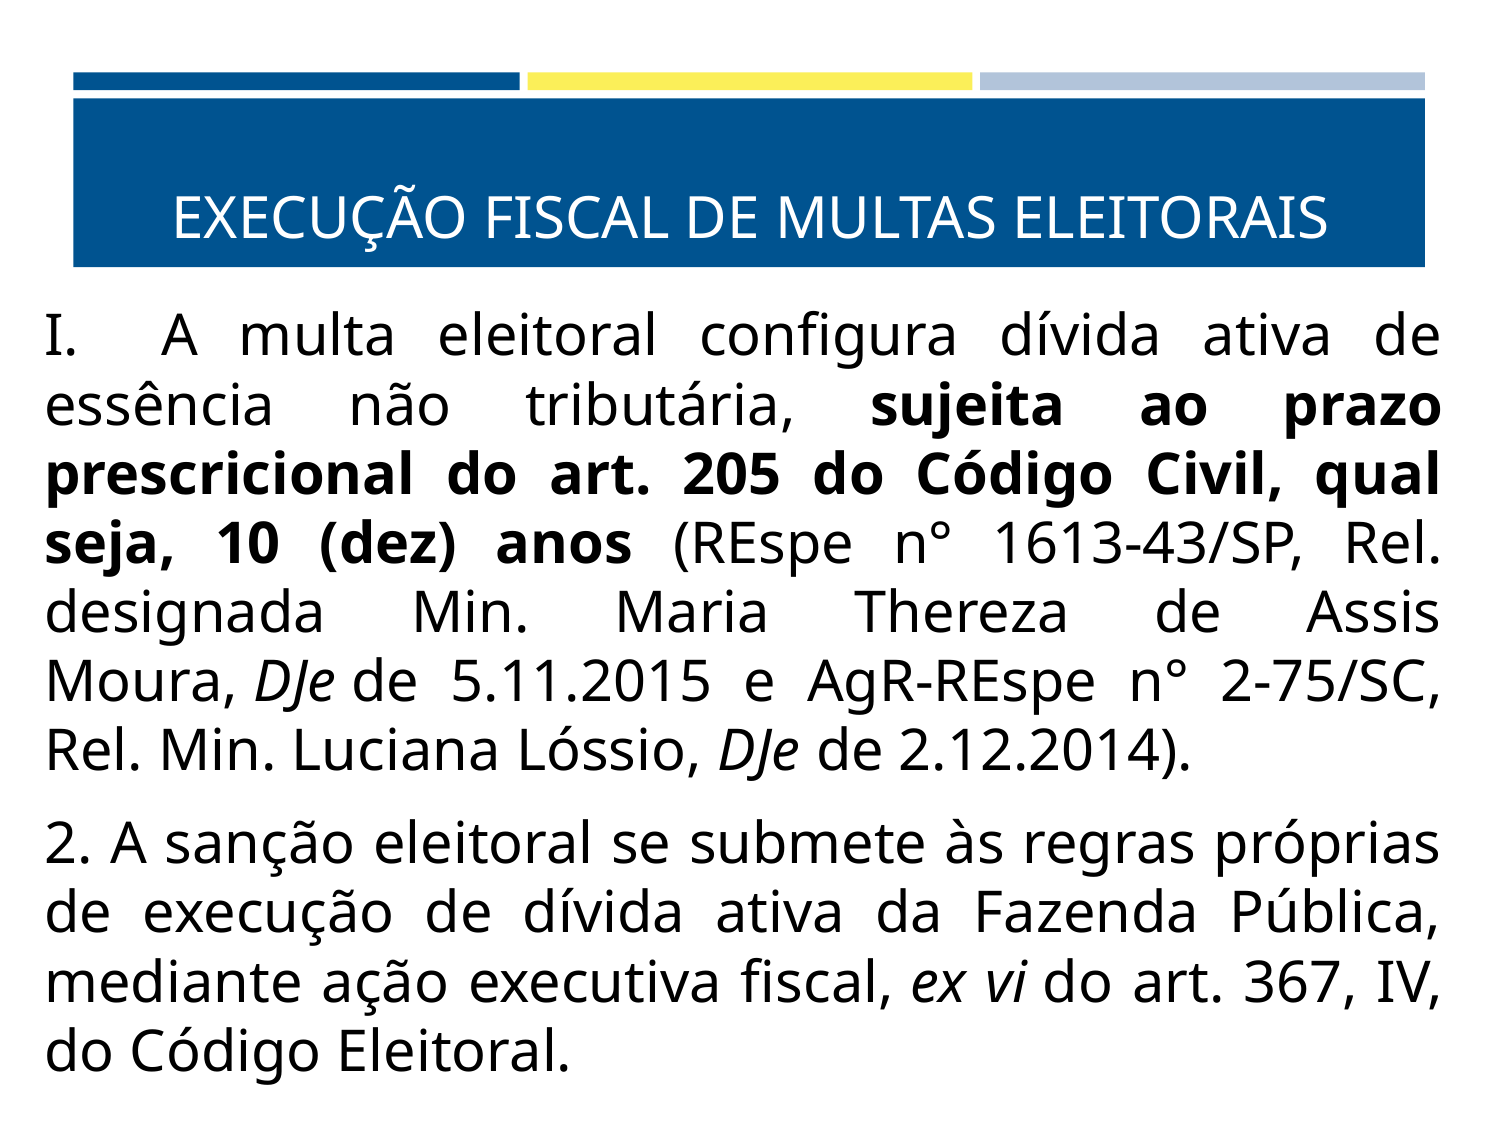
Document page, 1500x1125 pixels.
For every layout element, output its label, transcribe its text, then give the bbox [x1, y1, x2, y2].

list I. A multa eleitoral configura dívida ativa de essência não tributária, sujeita ao prazo prescricional do art. 205 do Código Civil, qual seja, 10 (dez) anos (REspe n° 1613-43/SP, Rel. designada Min. Maria Thereza de Assis Moura, DJe de 5.11.2015 e AgR-REspe n° 2-75/SC, Rel. Min. Luciana Lóssio, DJe de 2.12.2014). 2. A sanção eleitoral se submete às regras próprias de execução de dívida ativa da Fazenda Pública, mediante ação executiva fiscal, ex vi do art. 367, IV, do Código Eleitoral. [29, 290, 1459, 1094]
title EXECUÇÃO FISCAL DE MULTAS ELEITORAIS [95, 112, 1406, 259]
